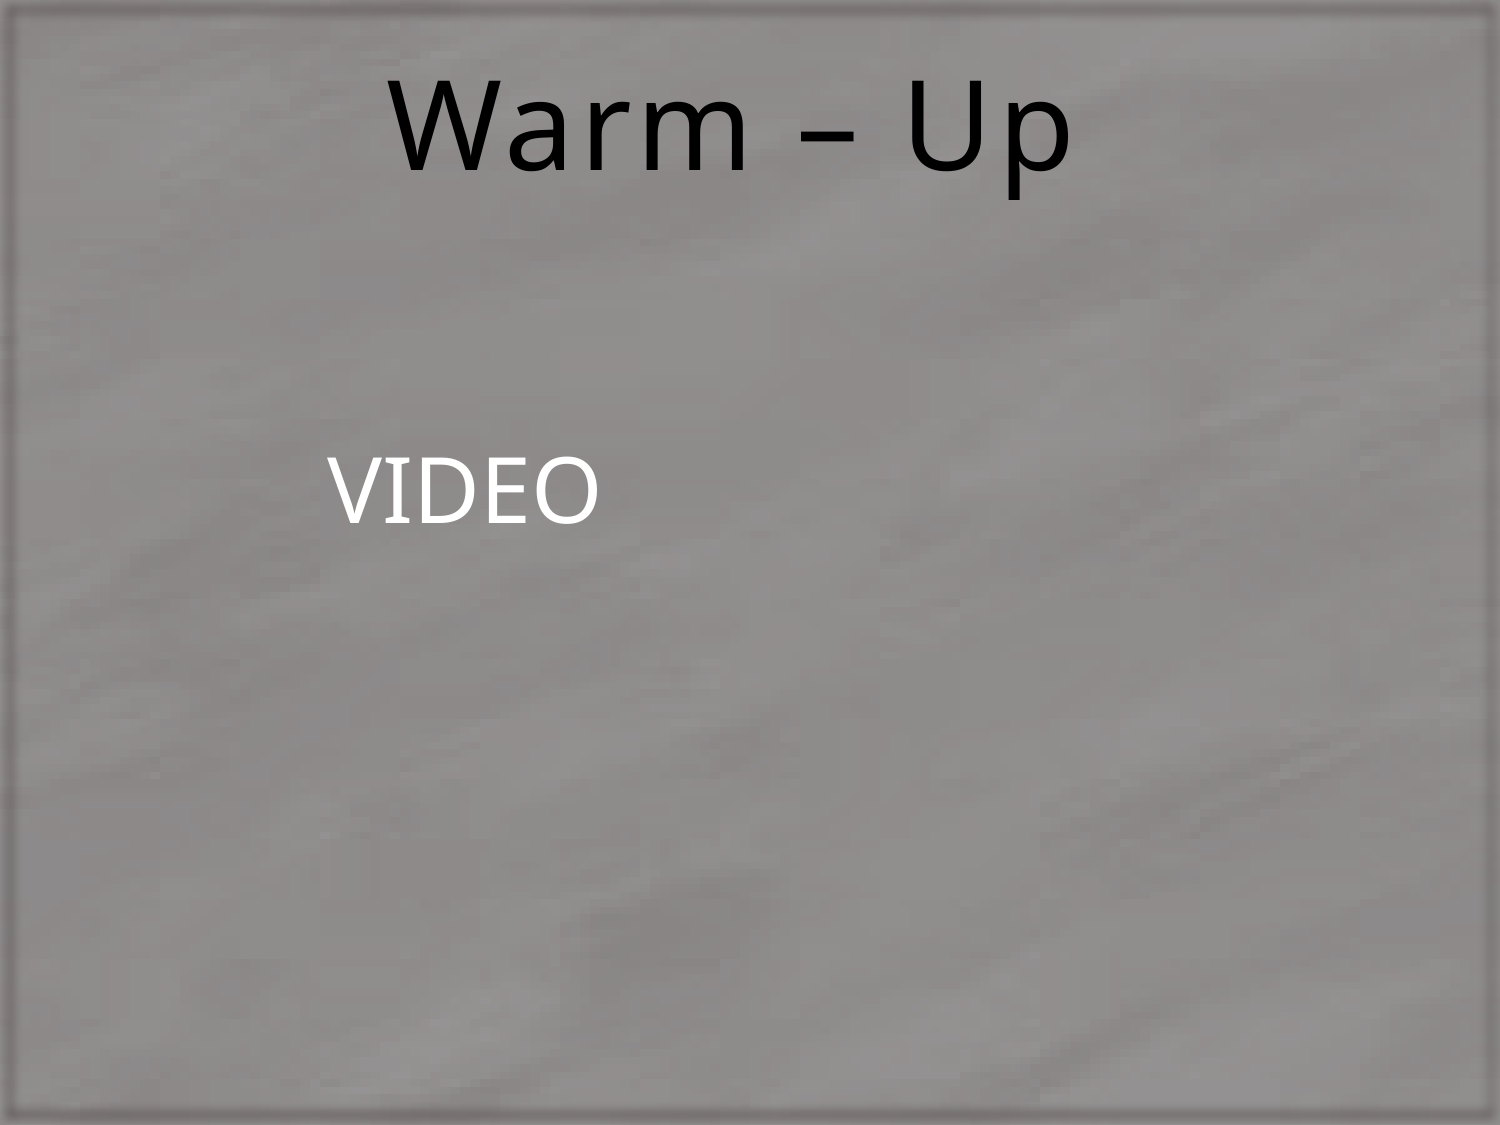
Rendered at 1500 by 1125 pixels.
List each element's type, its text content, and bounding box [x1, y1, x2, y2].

title Warm – Up [52, 37, 1448, 225]
text_box VIDEO [312, 424, 1288, 550]
